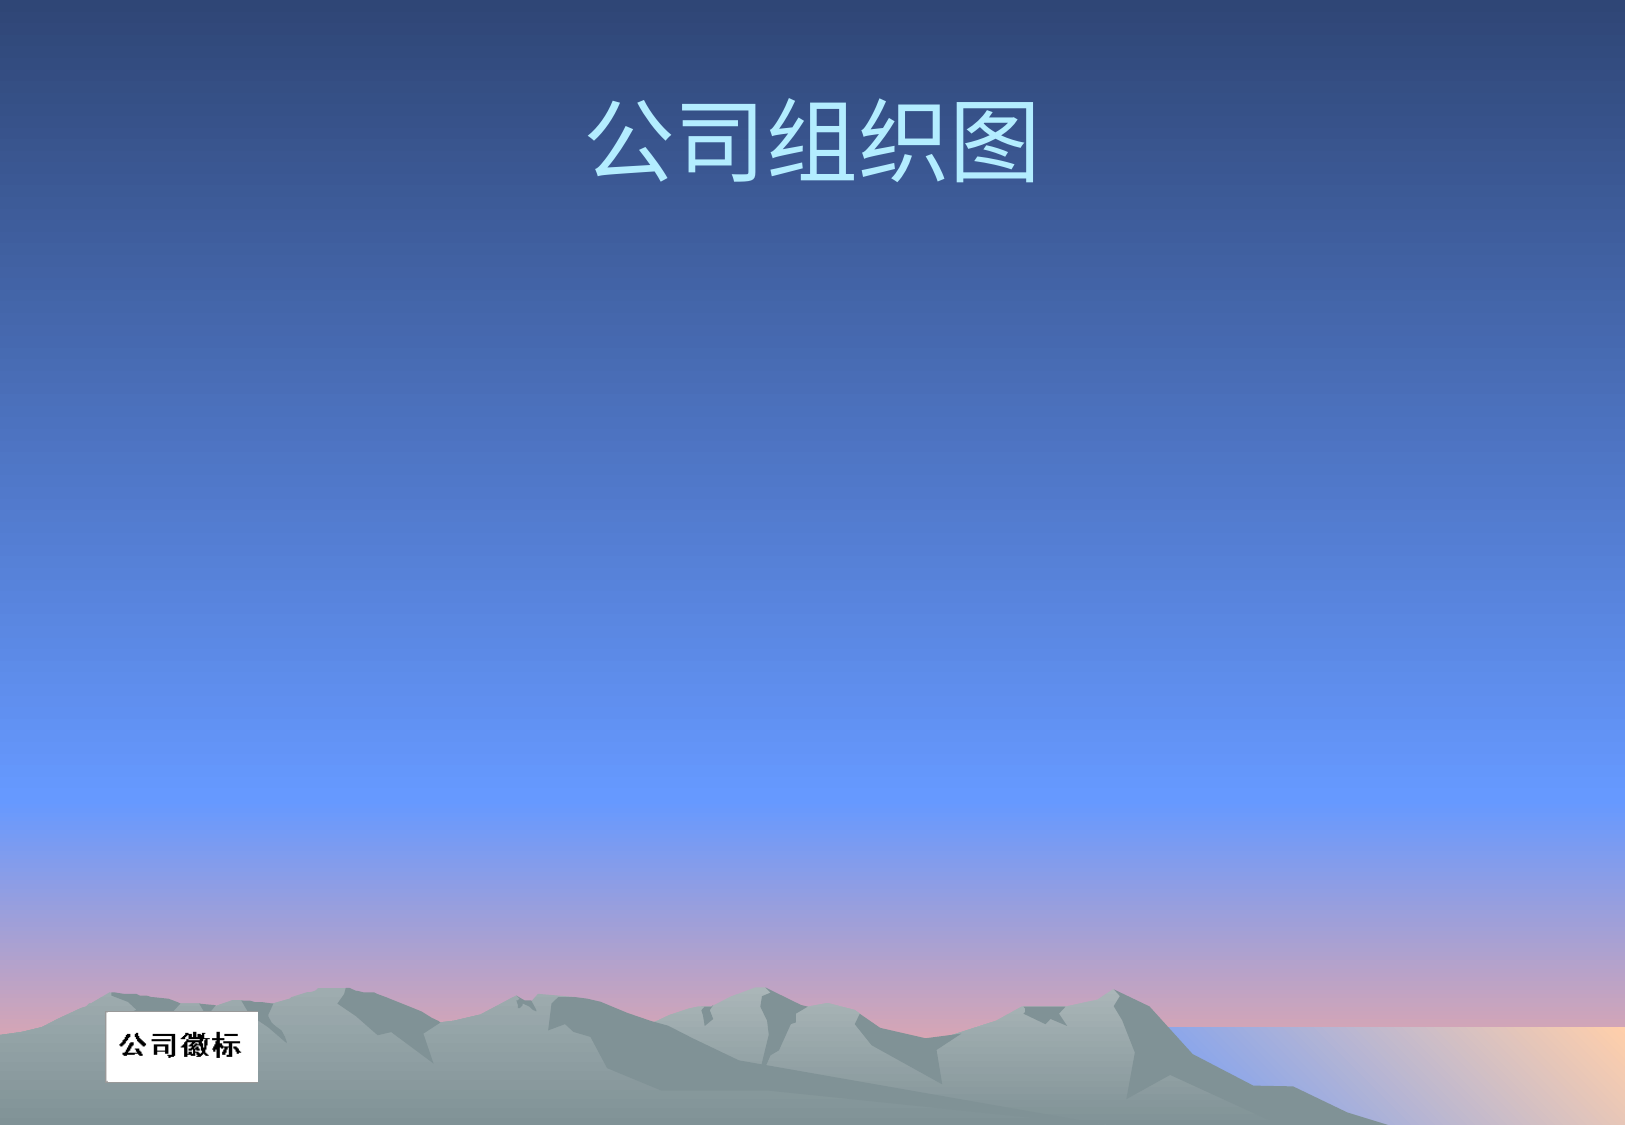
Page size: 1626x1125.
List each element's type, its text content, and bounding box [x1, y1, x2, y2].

picture [105, 1011, 258, 1083]
title 公司组织图 [80, 44, 1544, 233]
